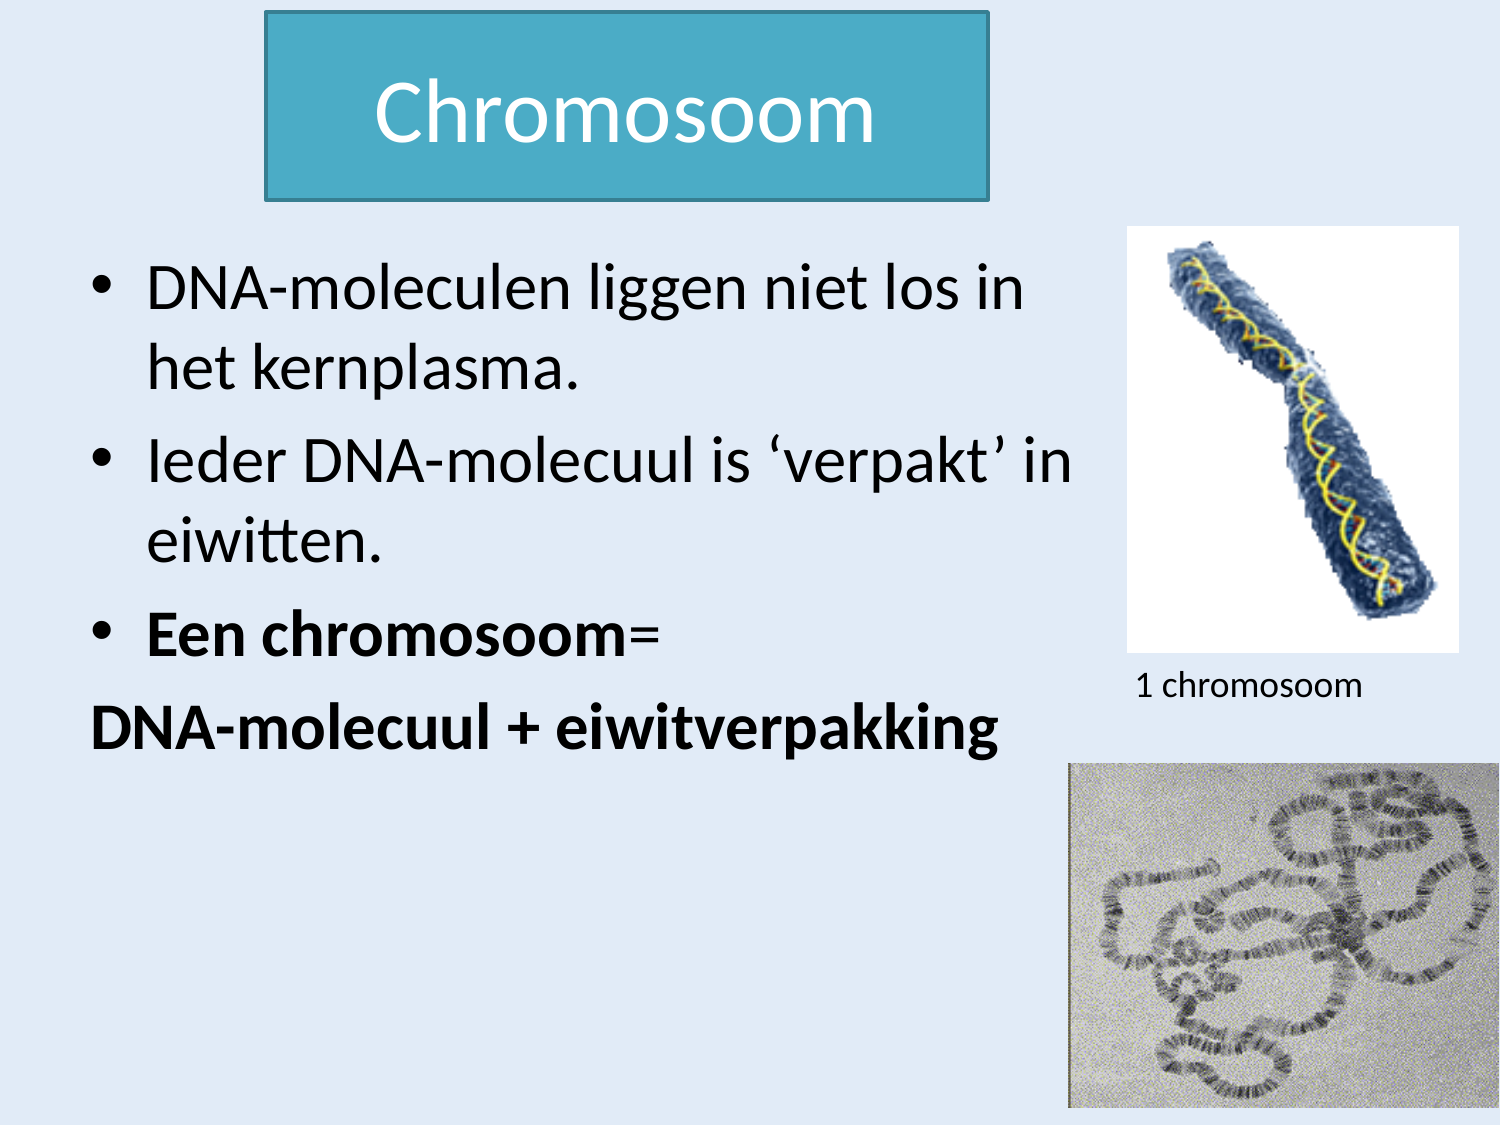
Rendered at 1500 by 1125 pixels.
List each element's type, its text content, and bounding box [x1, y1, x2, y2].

text_box 1 chromosoom [1119, 652, 1403, 713]
picture [1067, 763, 1500, 1108]
title Chromosoom [264, 10, 990, 202]
list DNA-moleculen liggen niet los in het kernplasma. Ieder DNA-molecuul is ‘verpakt’ in eiwitten. Een chromosoom= DNA-molecuul + eiwitverpakking [75, 235, 1140, 978]
picture [1127, 225, 1459, 653]
